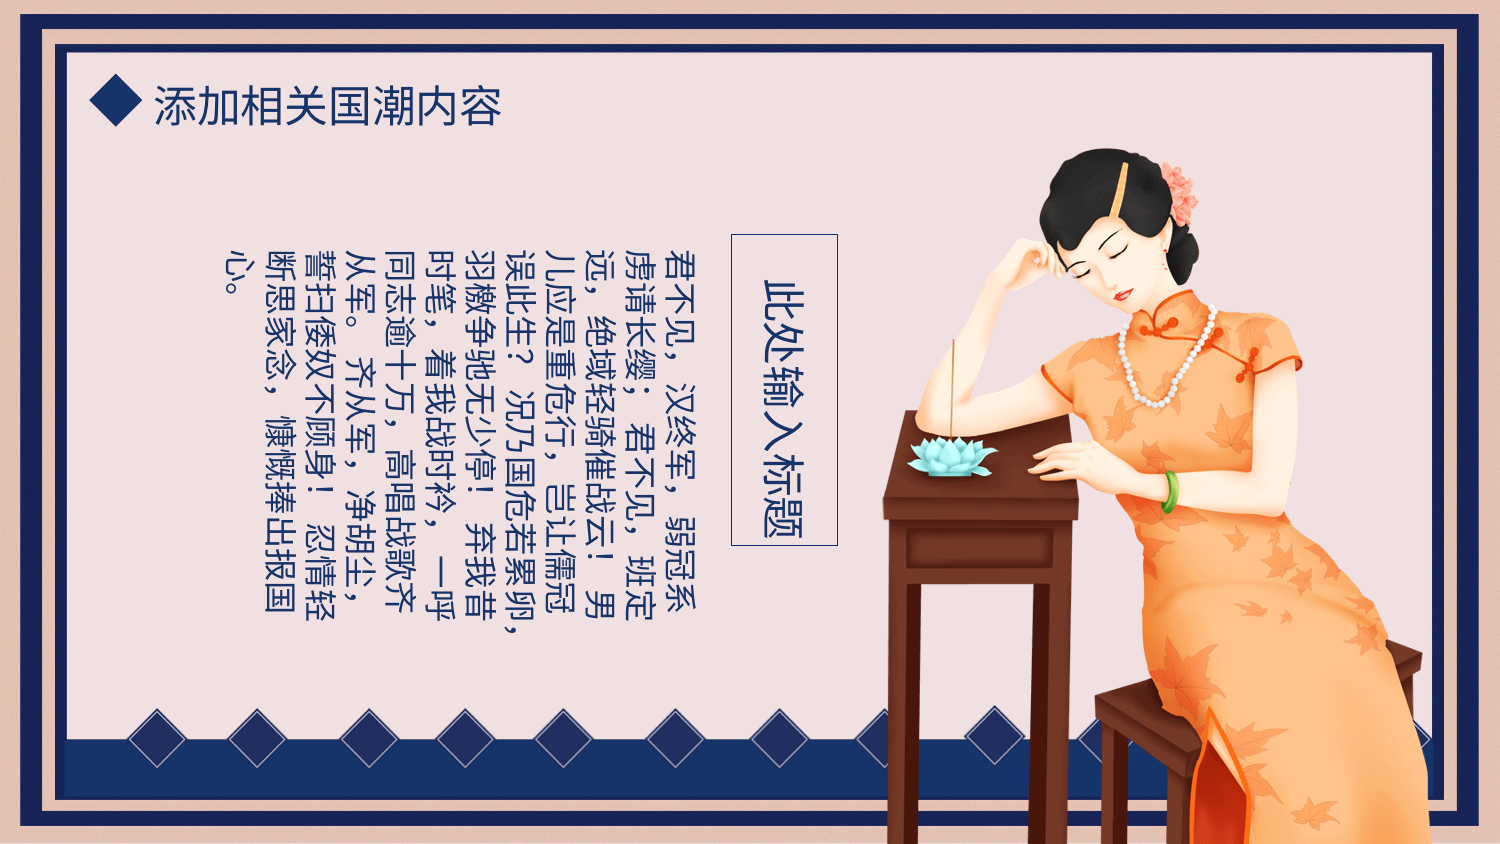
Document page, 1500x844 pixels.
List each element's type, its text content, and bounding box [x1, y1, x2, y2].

text_box 君不见，汉终军，弱冠系虏请长缨； 君不见，班定远，绝域轻骑催战云！ 男儿应是重危行，岂让儒冠误此生？ 况乃国危若累卵，羽檄争驰无少停！ 弃我昔时笔，着我战时衿， 一呼同志逾十万，高唱战歌齐从军。 齐从军，净胡尘，誓扫倭奴不顾身！ 忍情轻断思家念，慷慨捧出报国心。 [153, 234, 709, 638]
text_box 此处输入标题 [731, 234, 838, 546]
picture [0, 0, 1500, 844]
